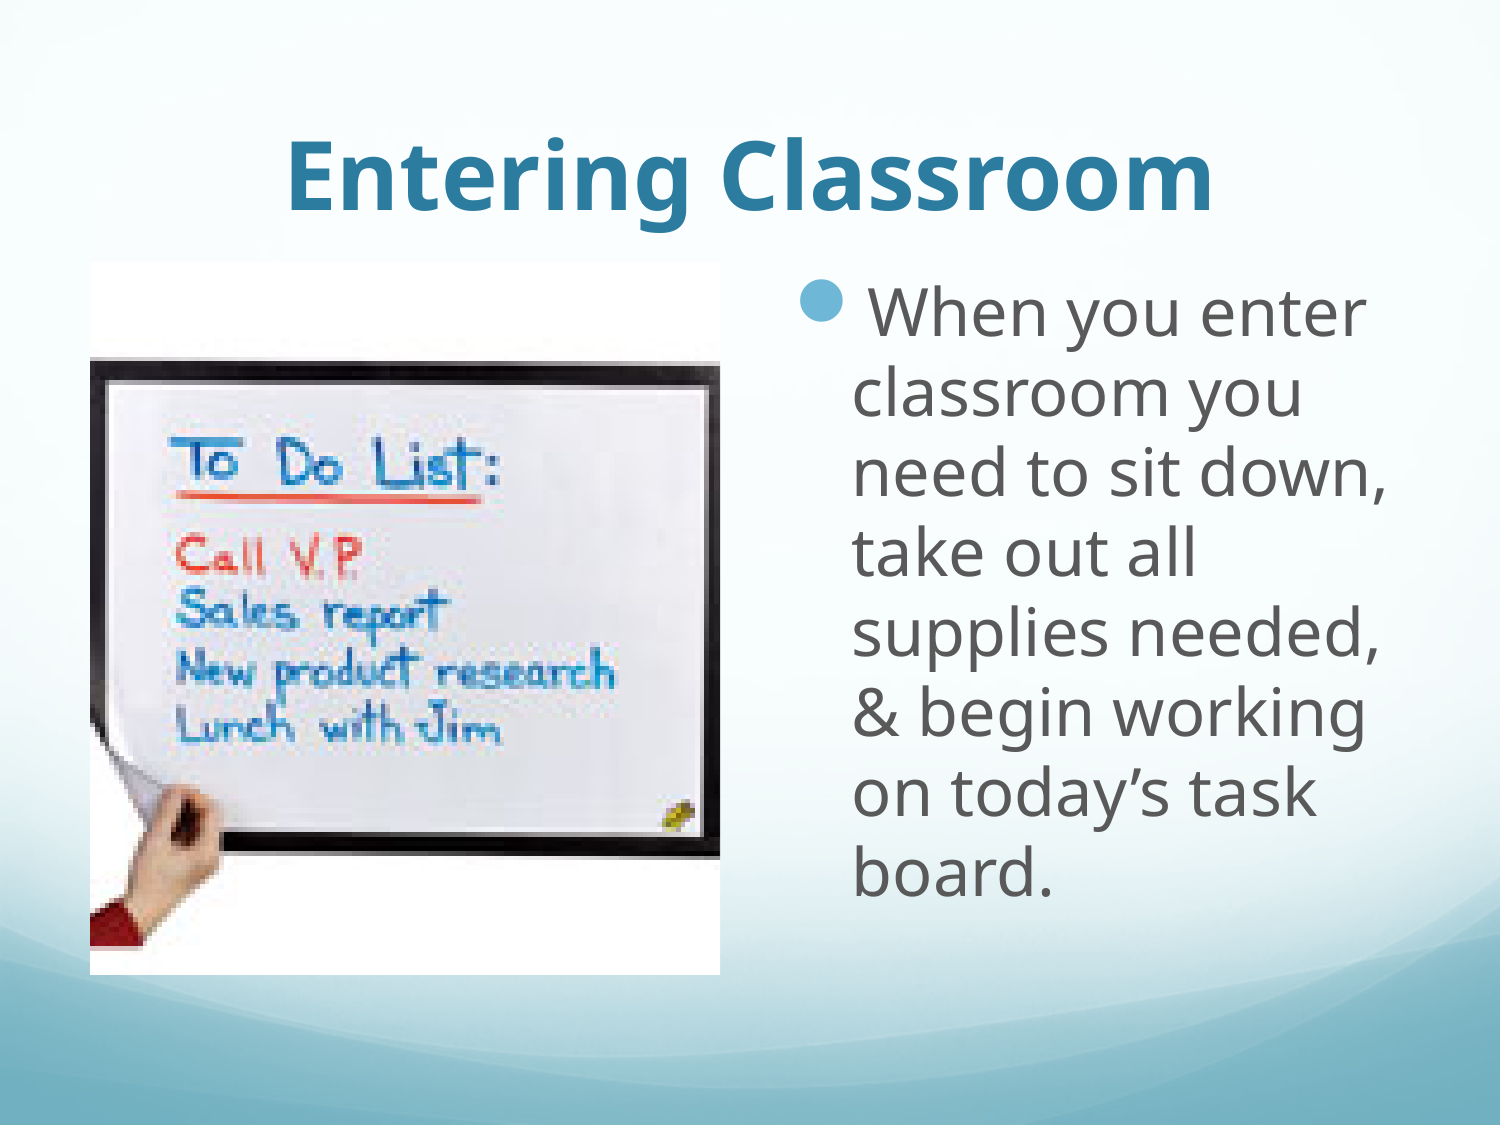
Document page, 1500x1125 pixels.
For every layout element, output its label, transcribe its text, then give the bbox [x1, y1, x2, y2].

title Entering Classroom [90, 17, 1410, 237]
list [89, 261, 721, 976]
list When you enter classroom you need to sit down, take out all supplies needed, & begin working on today’s task board. [779, 262, 1410, 975]
